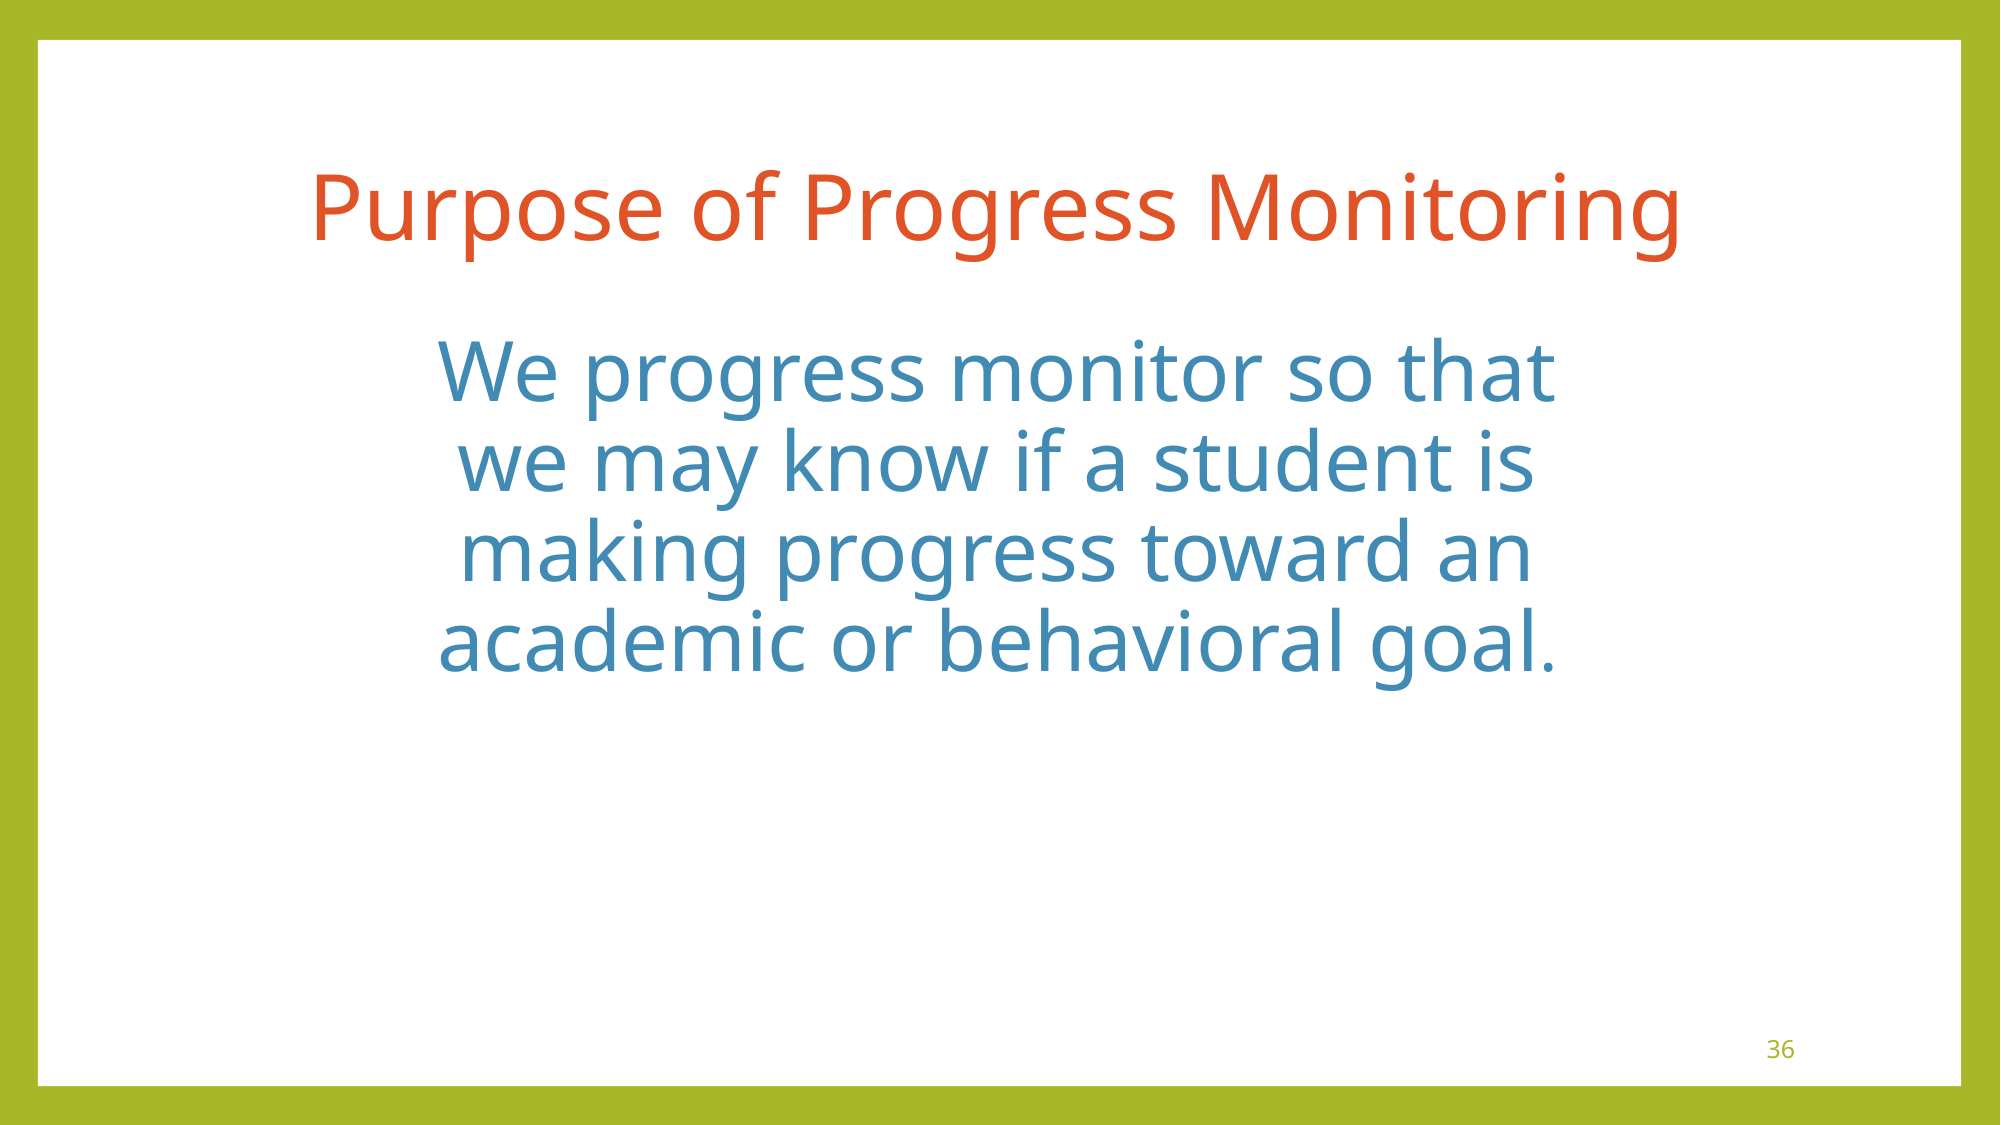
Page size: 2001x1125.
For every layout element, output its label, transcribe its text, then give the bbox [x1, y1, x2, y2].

list We progress monitor so that we may know if a student is making progress toward an academic or behavioral goal. [414, 322, 1581, 1035]
slide_number 36 [1530, 1020, 1811, 1081]
title Purpose of Progress Monitoring [187, 99, 1808, 323]
